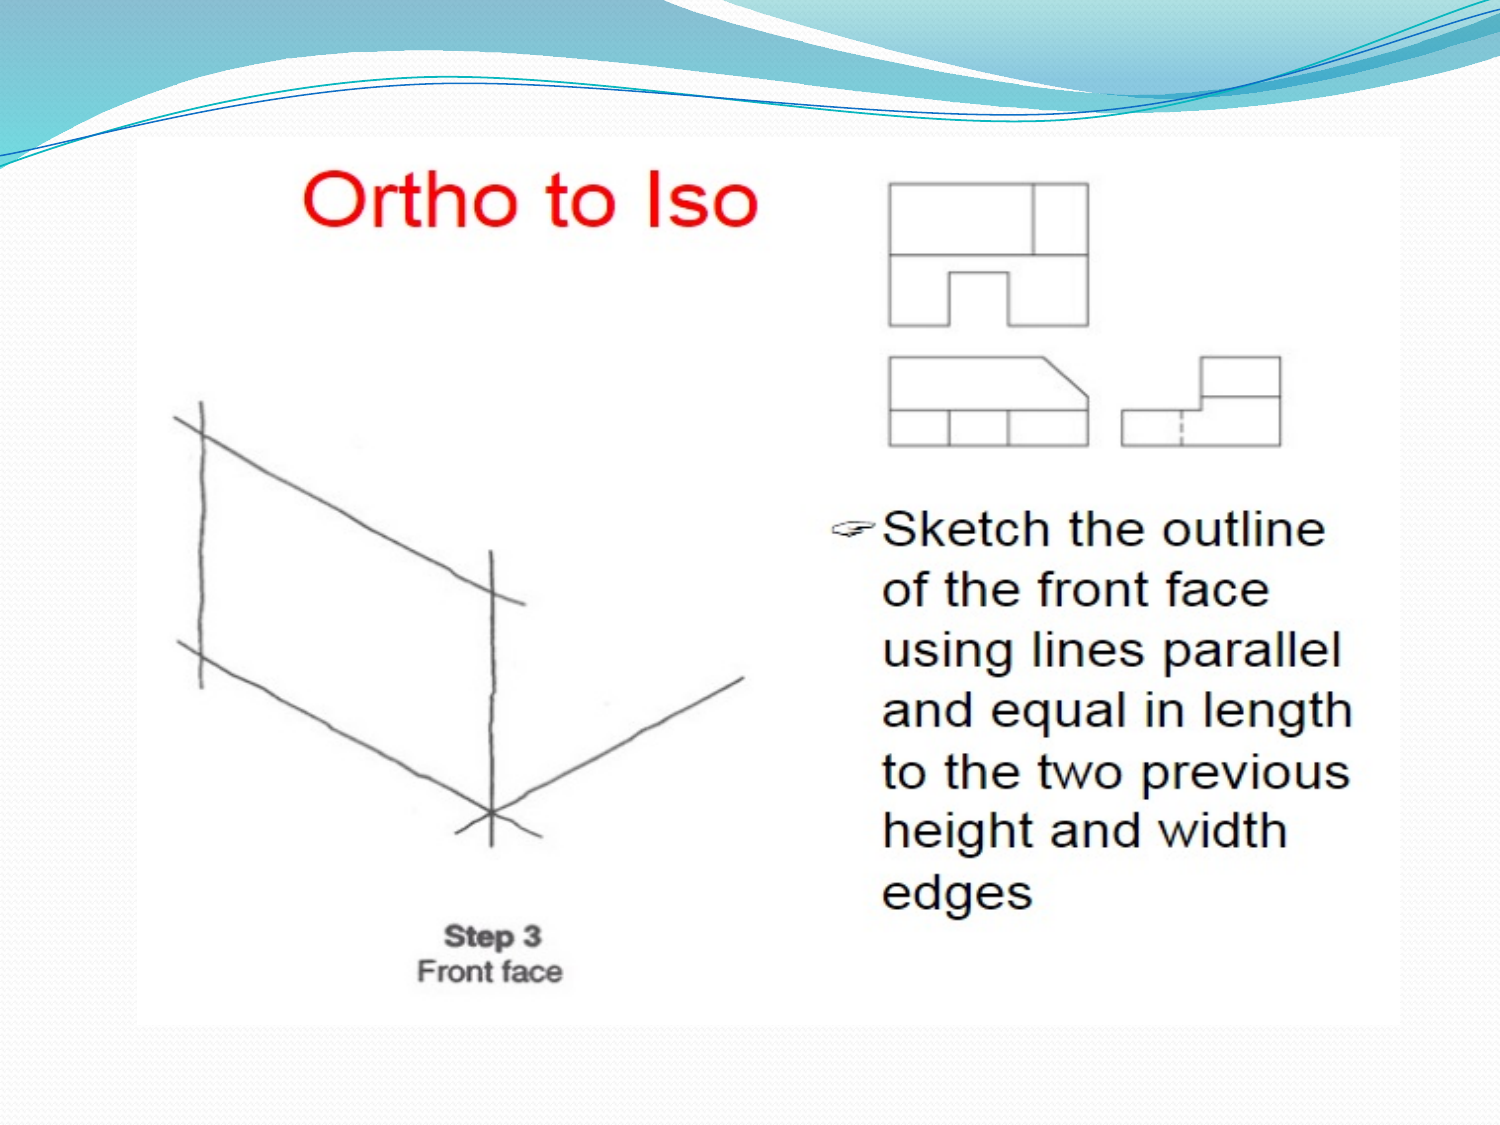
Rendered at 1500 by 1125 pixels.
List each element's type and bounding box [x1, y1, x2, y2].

picture [137, 137, 1401, 1026]
